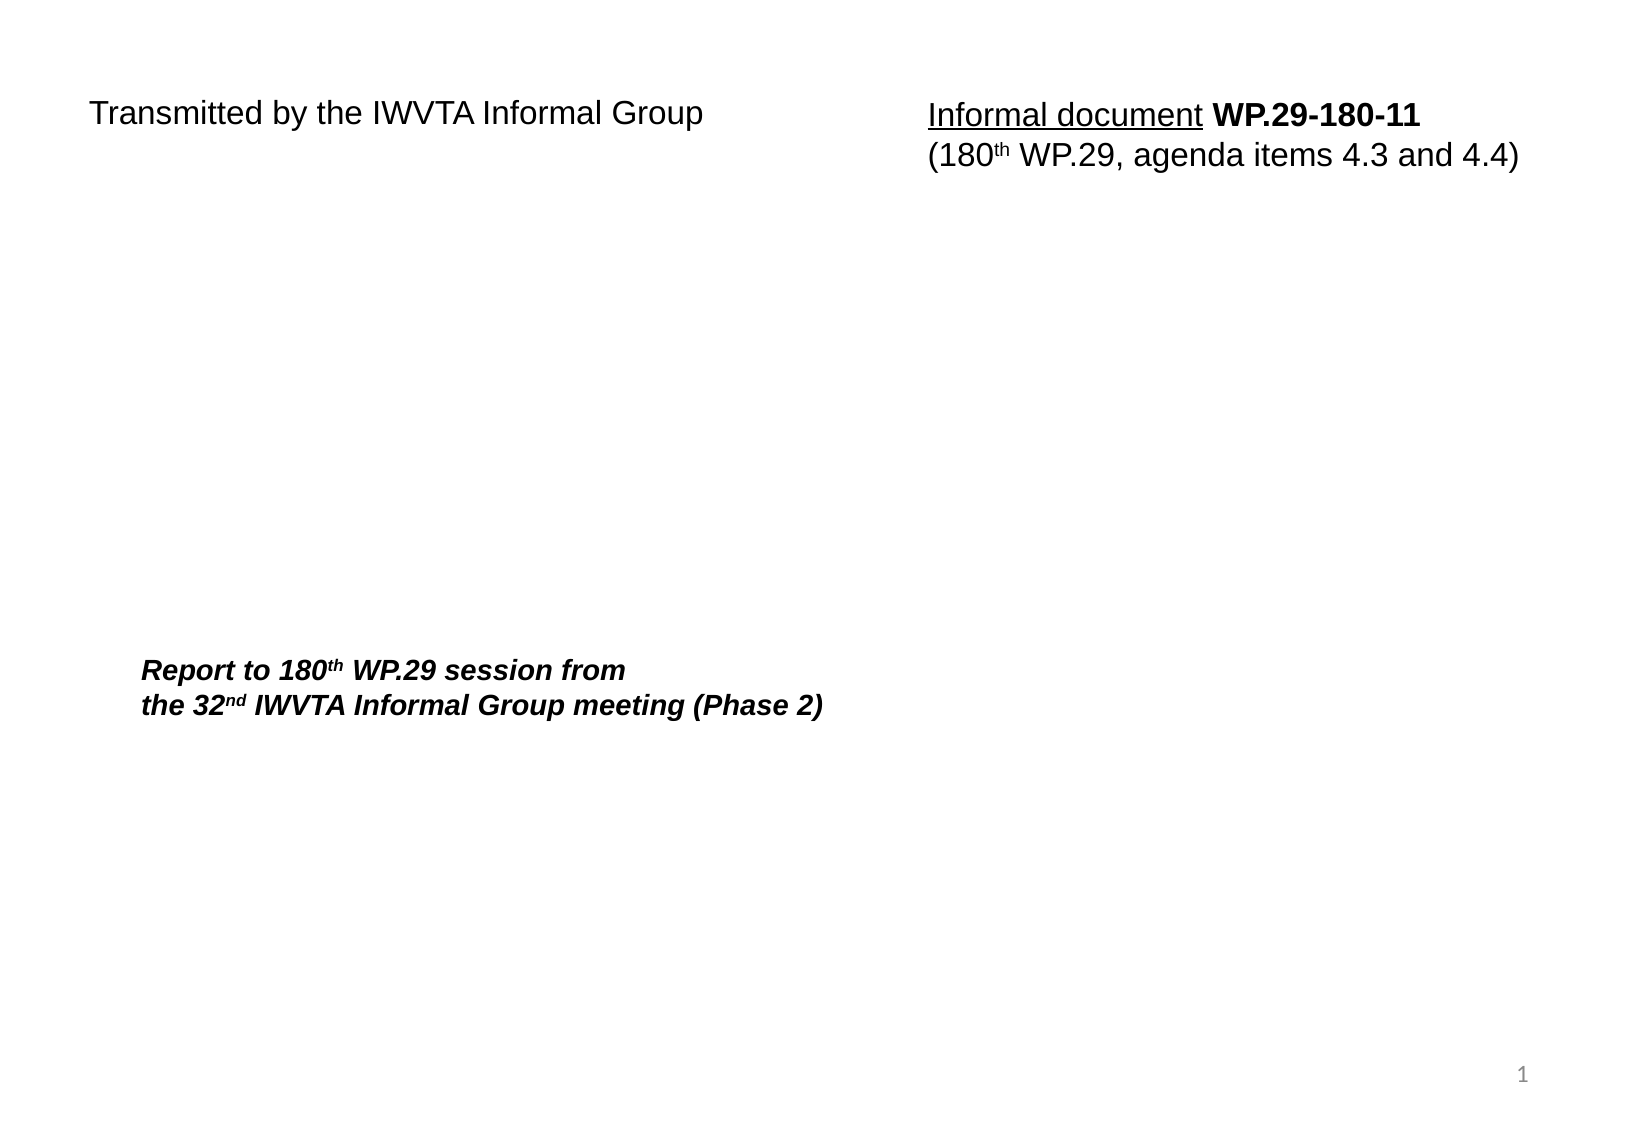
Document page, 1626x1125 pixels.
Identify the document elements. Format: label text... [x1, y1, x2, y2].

text_box Transmitted by the IWVTA Informal Group [74, 84, 807, 139]
title Report to 180th WP.29 session from the 32nd IWVTA Informal Group meeting (Phase 2) [126, 438, 1535, 1024]
slide_number 1 [1164, 1042, 1544, 1103]
text_box Informal document WP.29-180-11 (180th WP.29, agenda items 4.3 and 4.4) [912, 85, 1557, 180]
